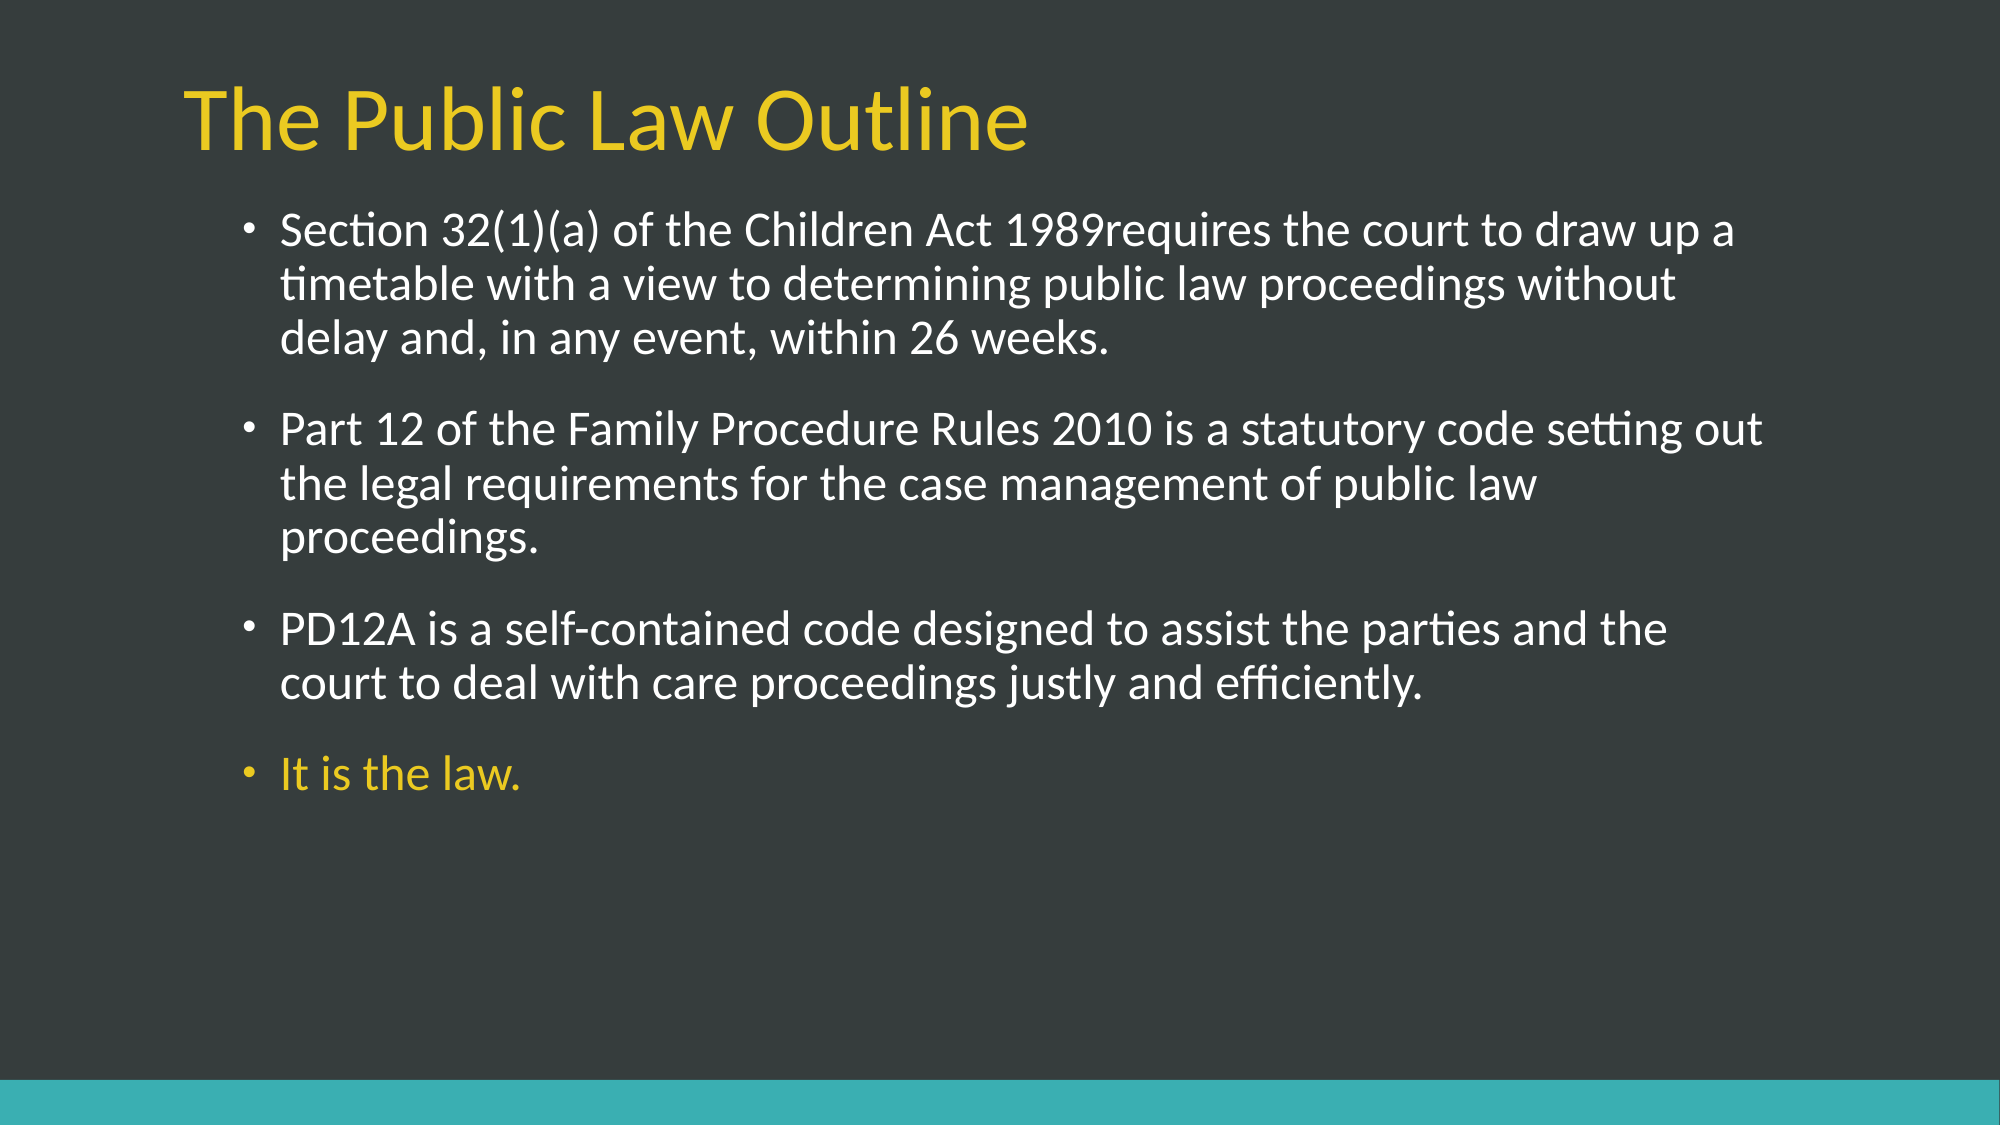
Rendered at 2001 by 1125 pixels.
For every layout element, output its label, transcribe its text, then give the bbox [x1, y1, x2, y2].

title The Public Law Outline [168, 0, 1729, 178]
list Section 32(1)(a) of the Children Act 1989requires the court to draw up a timetable with a view to determining public law proceedings without delay and, in any event, within 26 weeks. Part 12 of the Family Procedure Rules 2010 is a statutory code setting out the legal requirements for the case management of public law proceedings. PD12A is a self-contained code designed to assist the parties and the court to deal with care proceedings justly and efficiently. It is the law. [219, 195, 1780, 1060]
